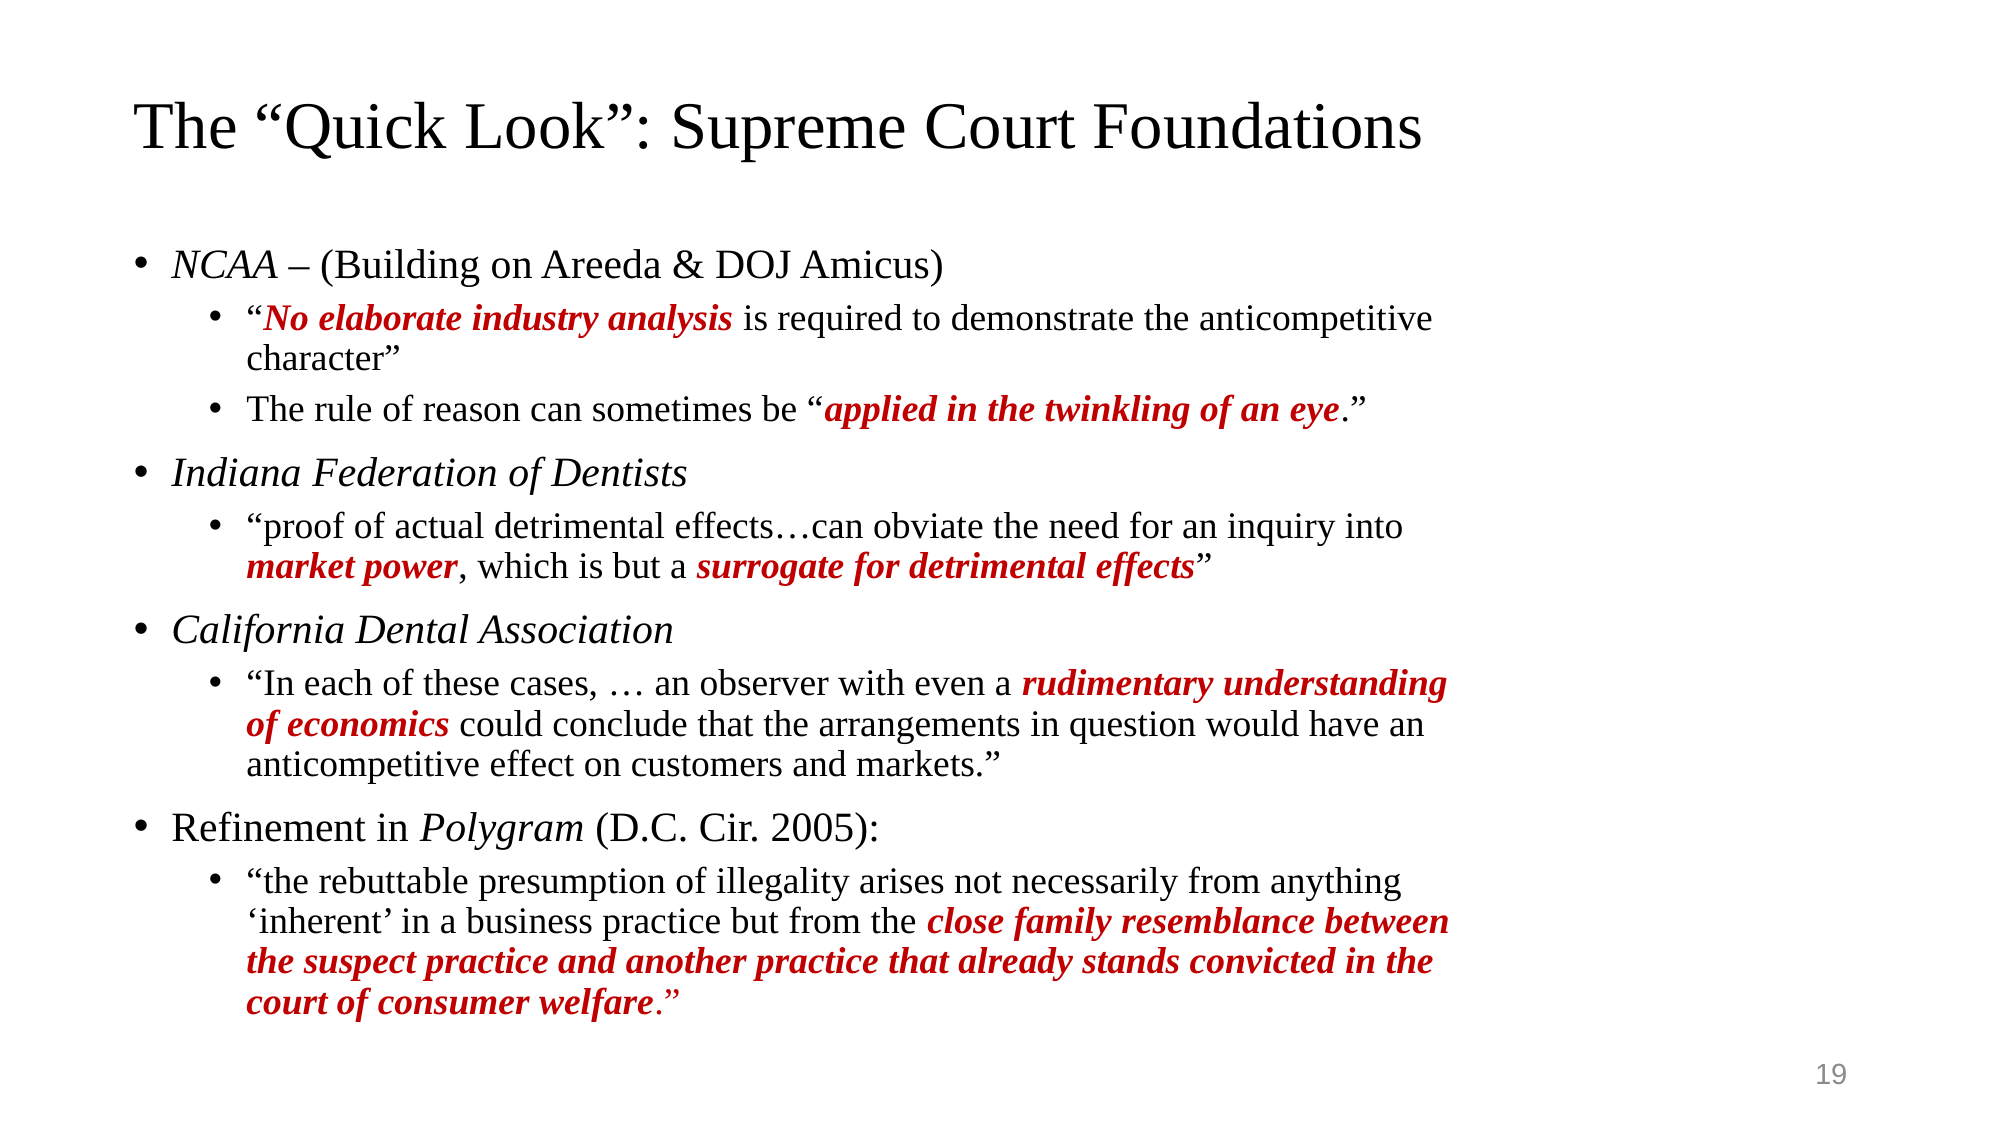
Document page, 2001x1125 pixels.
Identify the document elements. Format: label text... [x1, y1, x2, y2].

list NCAA – (Building on Areeda & DOJ Amicus) “No elaborate industry analysis is required to demonstrate the anticompetitive character” The rule of reason can sometimes be “applied in the twinkling of an eye.” Indiana Federation of Dentists “proof of actual detrimental effects…can obviate the need for an inquiry into market power, which is but a surrogate for detrimental effects” California Dental Association “In each of these cases, … an observer with even a rudimentary understanding of economics could conclude that the arrangements in question would have an anticompetitive effect on customers and markets.” Refinement in Polygram (D.C. Cir. 2005): “the rebuttable presumption of illegality arises not necessarily from anything ‘inherent’ in a business practice but from the close family resemblance between the suspect practice and another practice that already stands convicted in the court of consumer welfare.” [119, 235, 1469, 1073]
title The “Quick Look”: Supreme Court Foundations [119, 17, 1844, 236]
slide_number 19 [1412, 1042, 1863, 1103]
